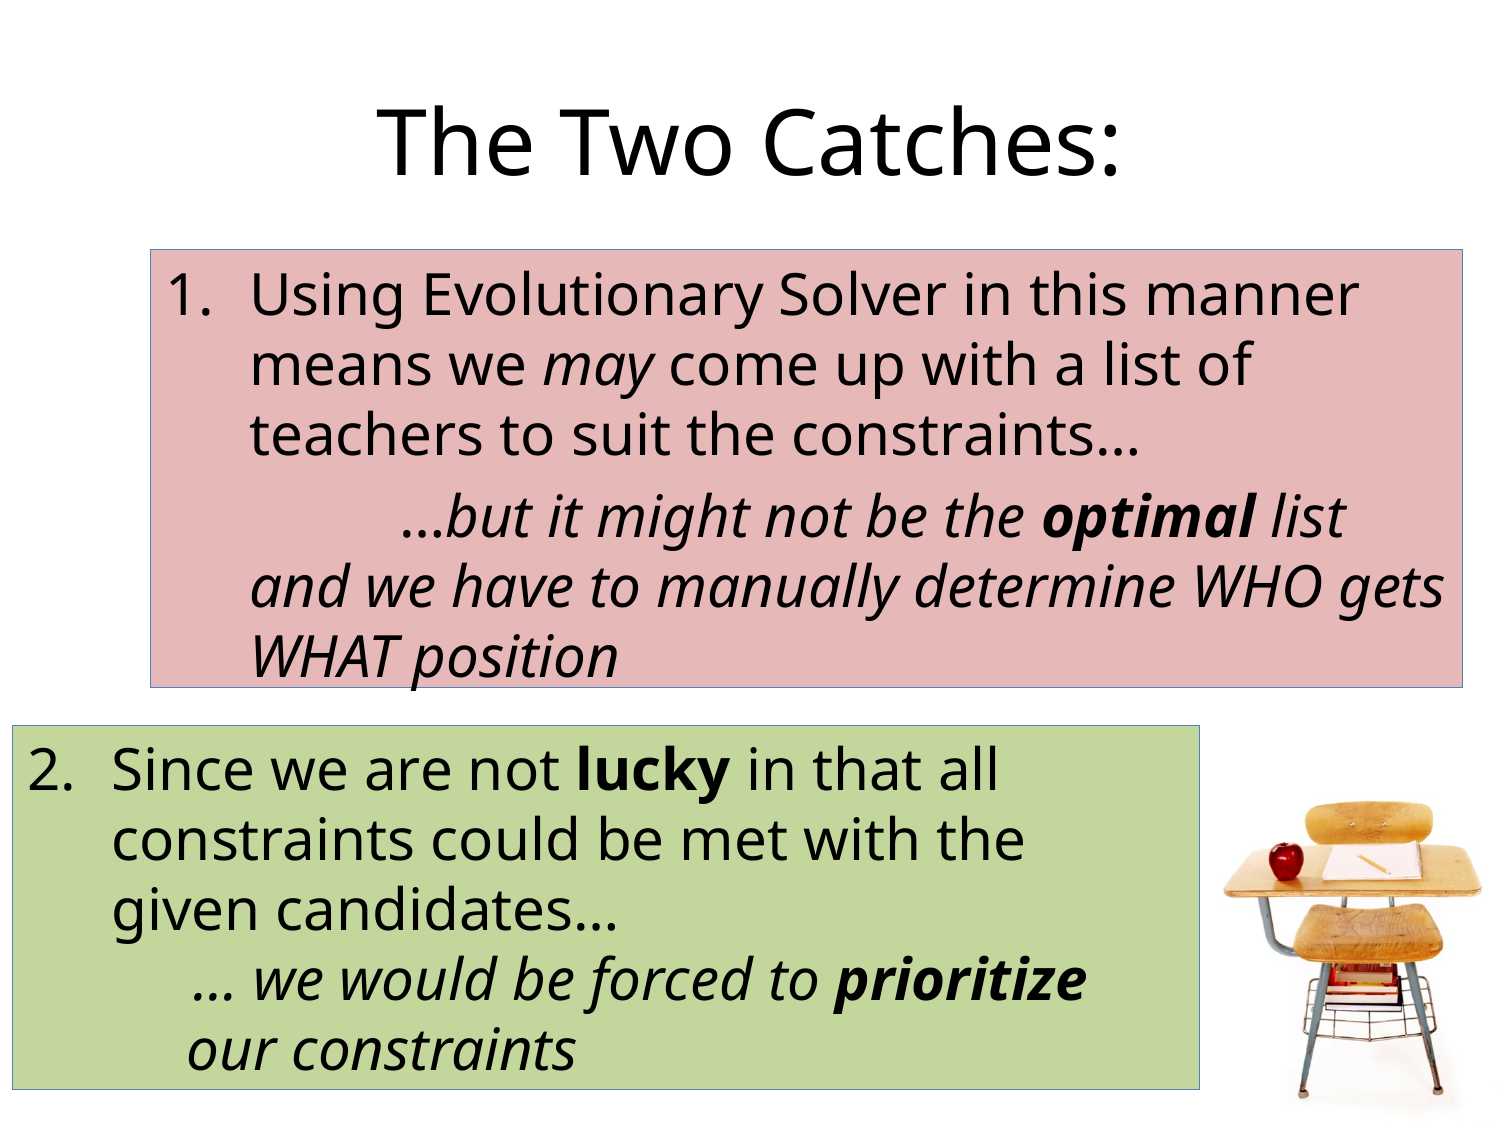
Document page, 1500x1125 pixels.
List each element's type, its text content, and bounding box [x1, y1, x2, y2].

list Using Evolutionary Solver in this manner means we may come up with a list of teachers to suit the constraints… …but it might not be the optimal list and we have to manually determine WHO gets WHAT position [150, 249, 1463, 688]
text_box Since we are not lucky in that all constraints could be met with the given candidates… … we would be forced to prioritize our constraints [12, 725, 1200, 1090]
title The Two Catches: [75, 45, 1425, 233]
picture [1212, 754, 1500, 1125]
